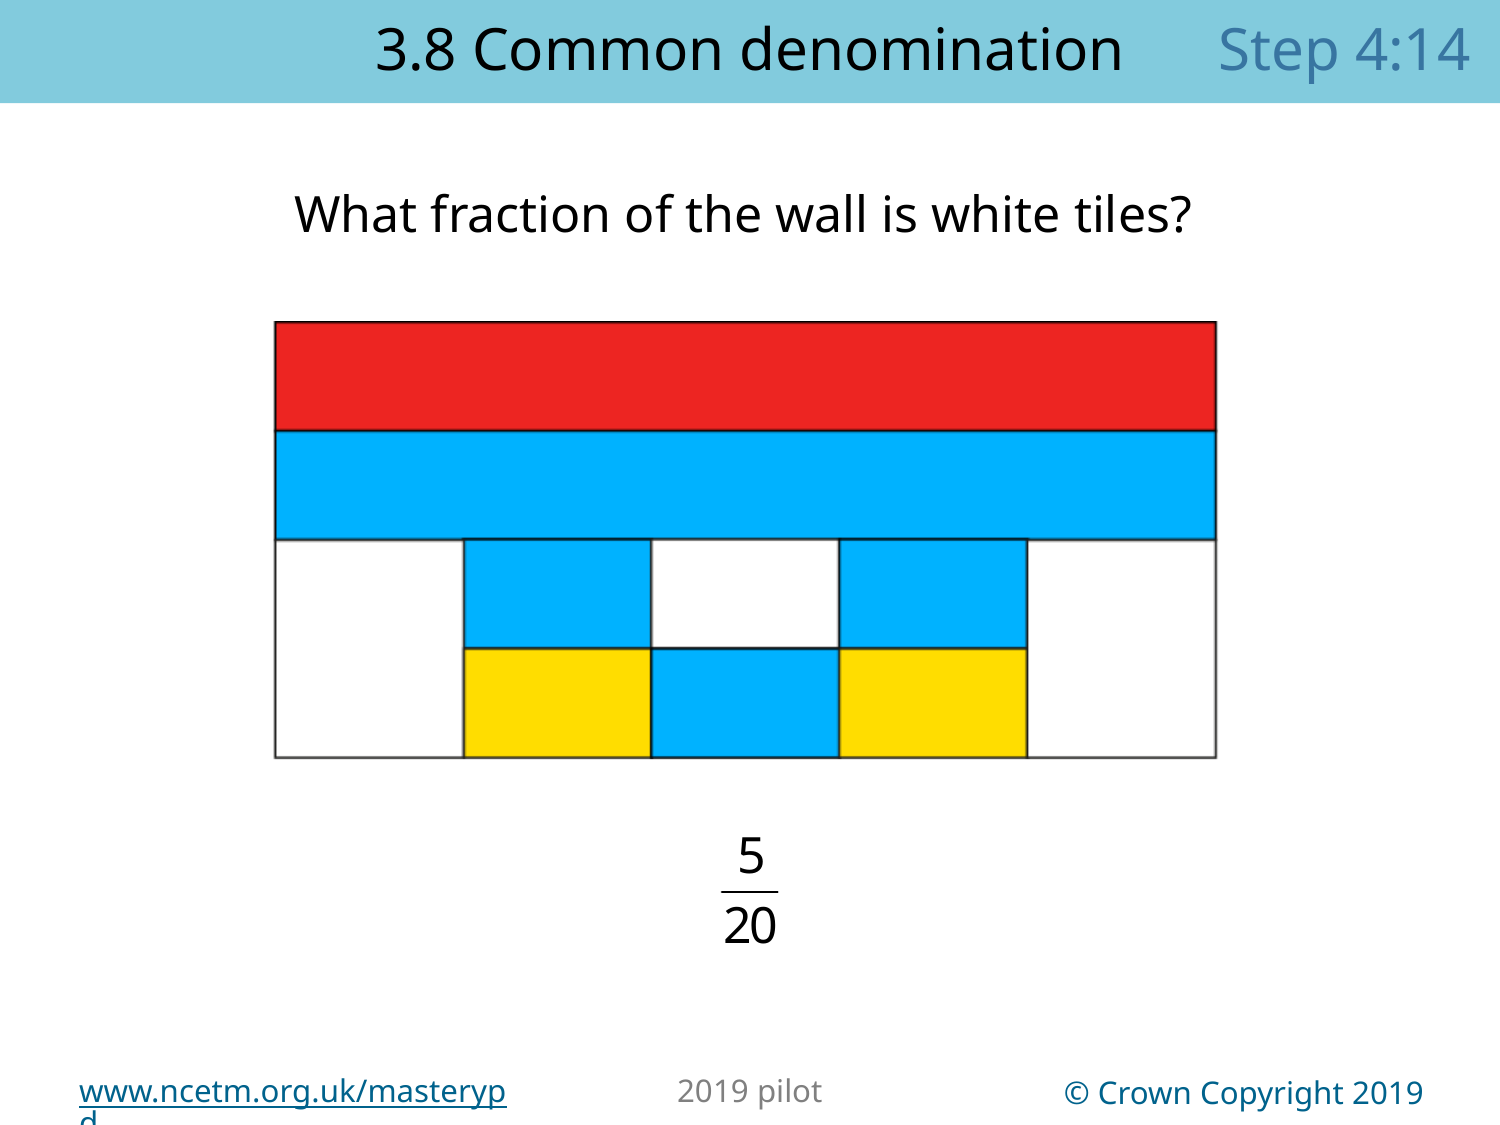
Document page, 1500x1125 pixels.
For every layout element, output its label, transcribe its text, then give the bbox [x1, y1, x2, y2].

picture [101, 321, 1399, 804]
list Step 4:14 [0, 0, 1500, 104]
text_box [717, 829, 783, 951]
text_box What fraction of the wall is white tiles? [81, 174, 1419, 250]
